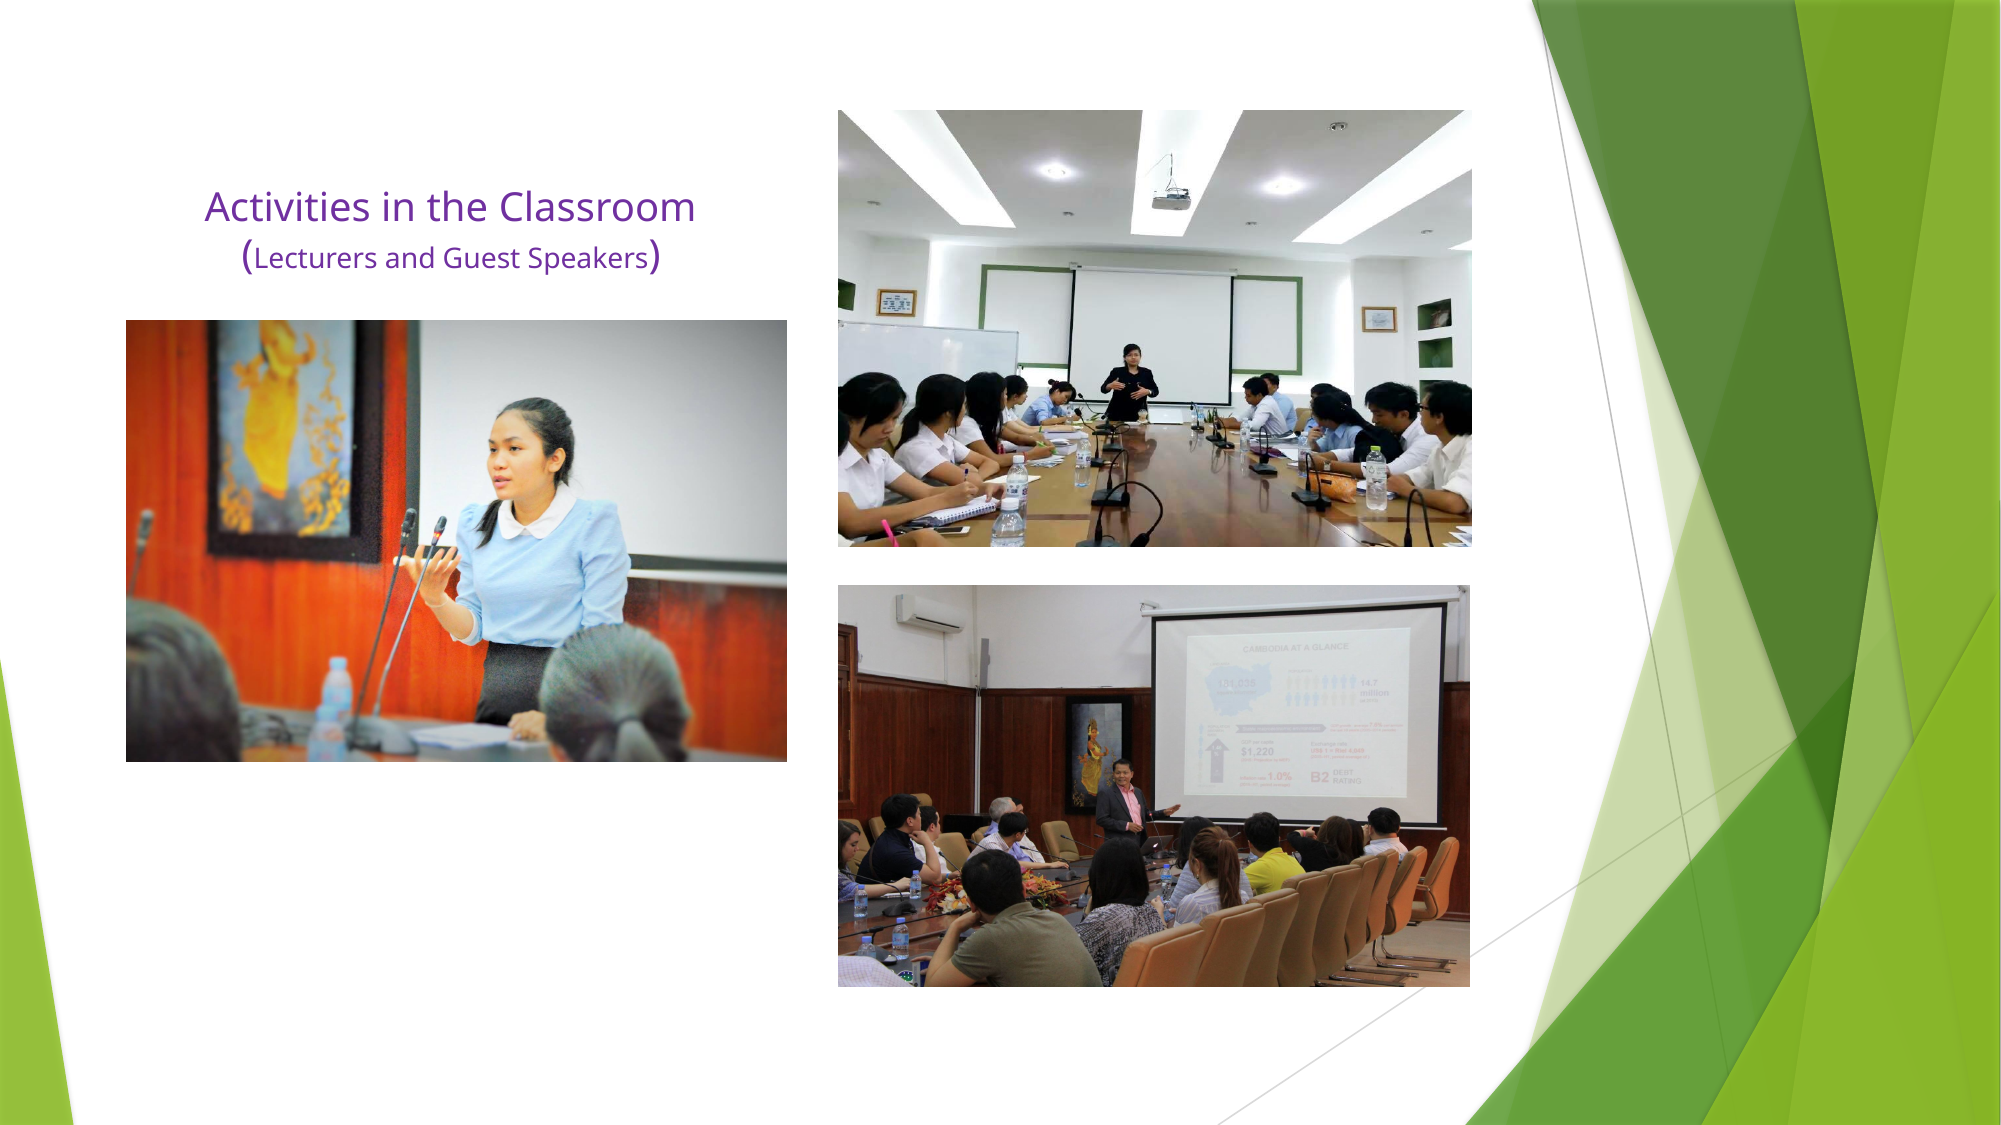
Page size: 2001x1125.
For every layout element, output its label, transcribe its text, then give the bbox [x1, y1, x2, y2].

title Activities in the Classroom (Lecturers and Guest Speakers) [86, 110, 817, 285]
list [837, 584, 1470, 988]
picture [126, 320, 787, 763]
picture [837, 109, 1472, 548]
